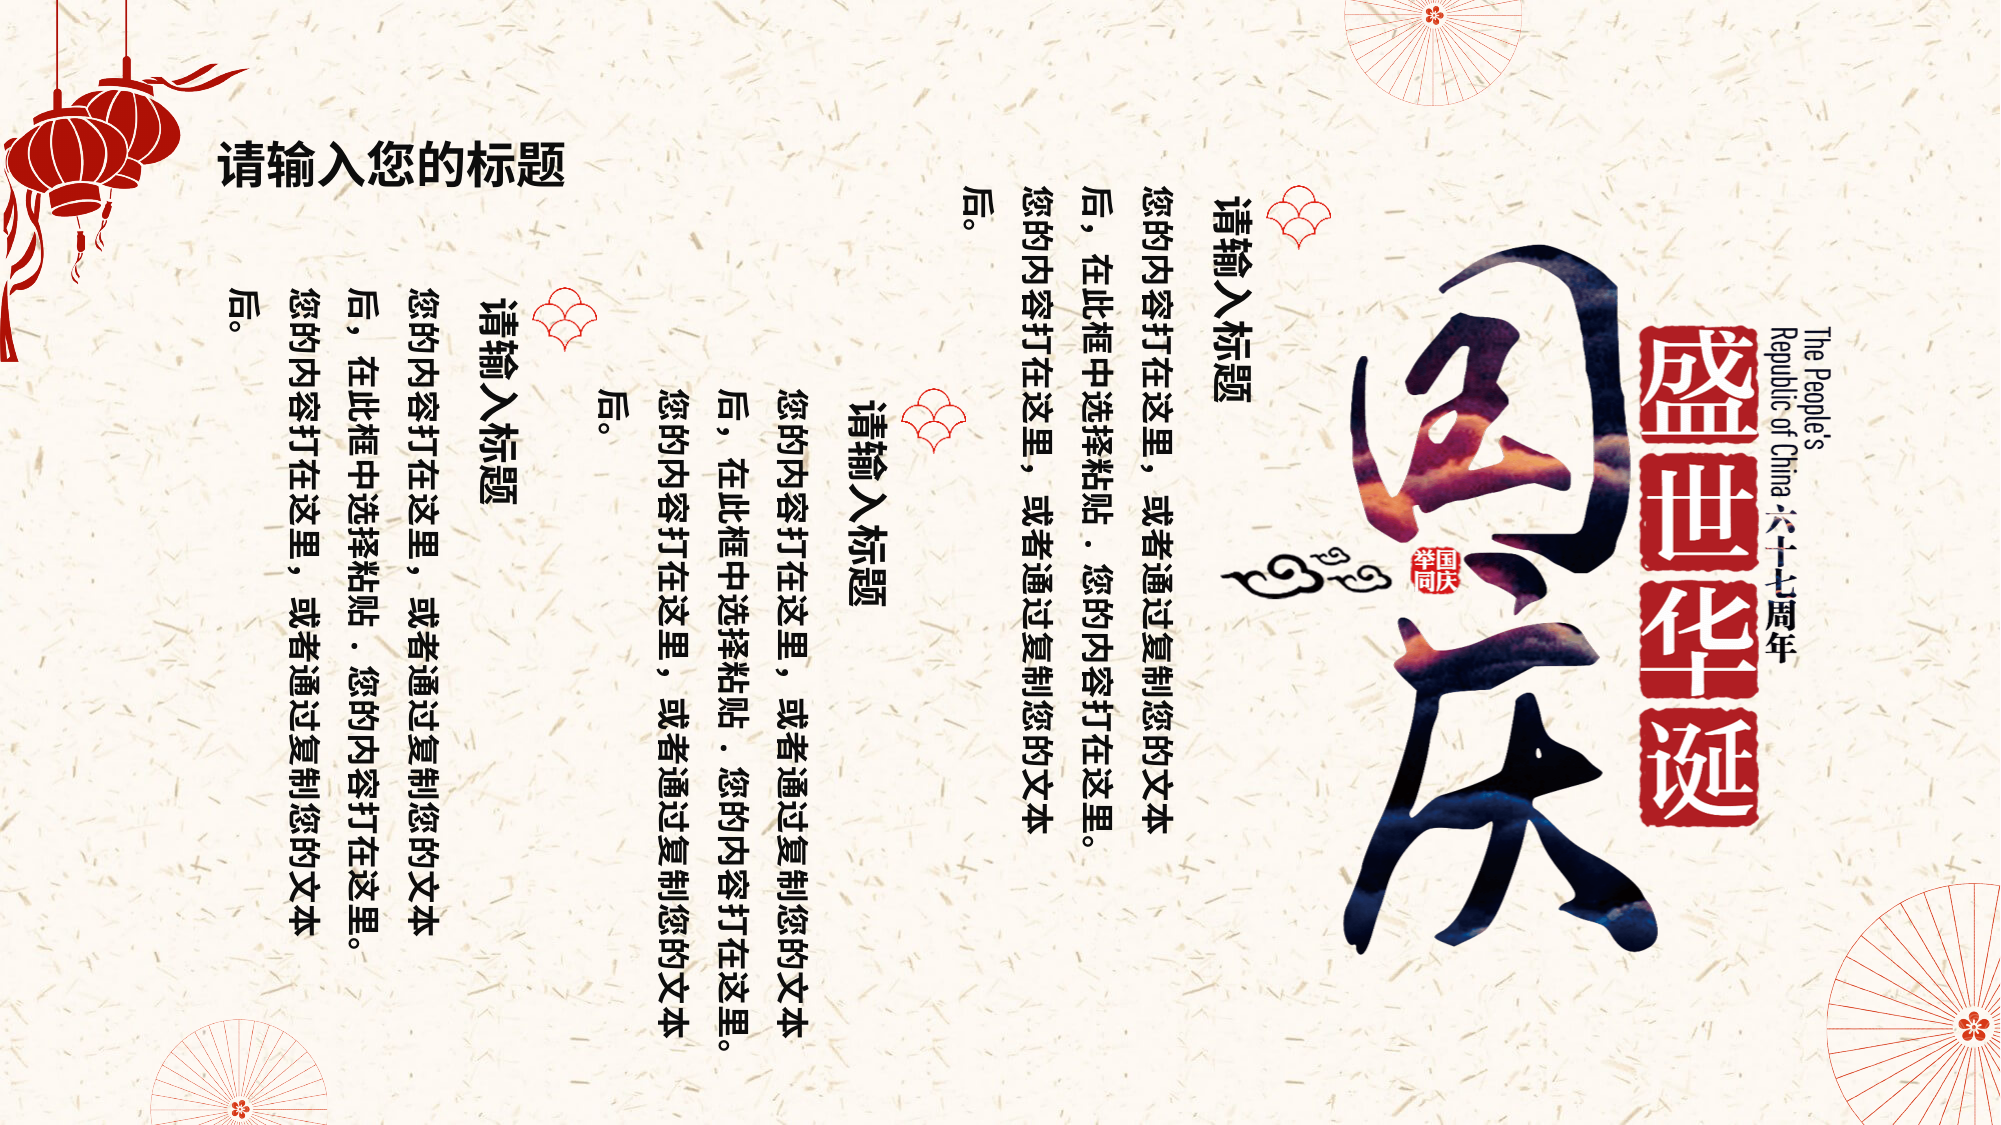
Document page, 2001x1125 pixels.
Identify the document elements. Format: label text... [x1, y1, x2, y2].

text_box 请输入您的标题 [250, 125, 597, 201]
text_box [591, 384, 966, 1040]
picture [0, 0, 2001, 1125]
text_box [956, 180, 1331, 836]
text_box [222, 282, 597, 938]
